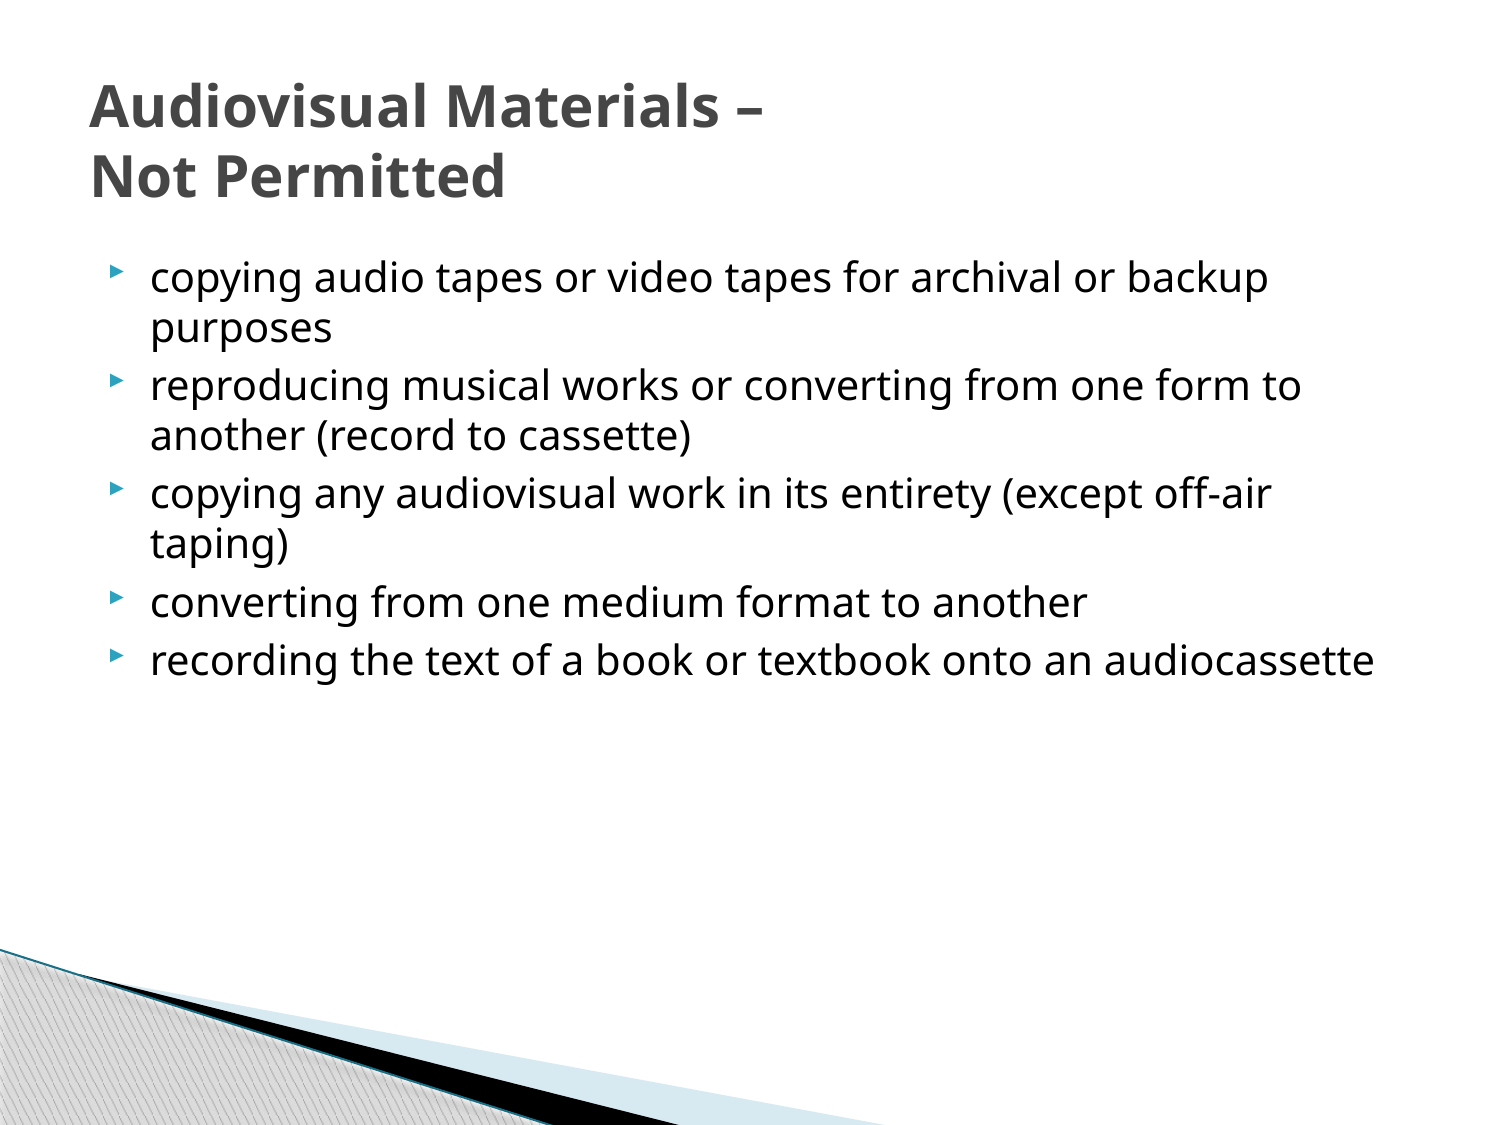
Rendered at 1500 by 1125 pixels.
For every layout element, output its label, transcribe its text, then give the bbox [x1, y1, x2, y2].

title Audiovisual Materials – Not Permitted [75, 45, 1425, 233]
list copying audio tapes or video tapes for archival or backup purposes reproducing musical works or converting from one form to another (record to cassette) copying any audiovisual work in its entirety (except off-air taping) converting from one medium format to another recording the text of a book or textbook onto an audiocassette [75, 243, 1425, 986]
